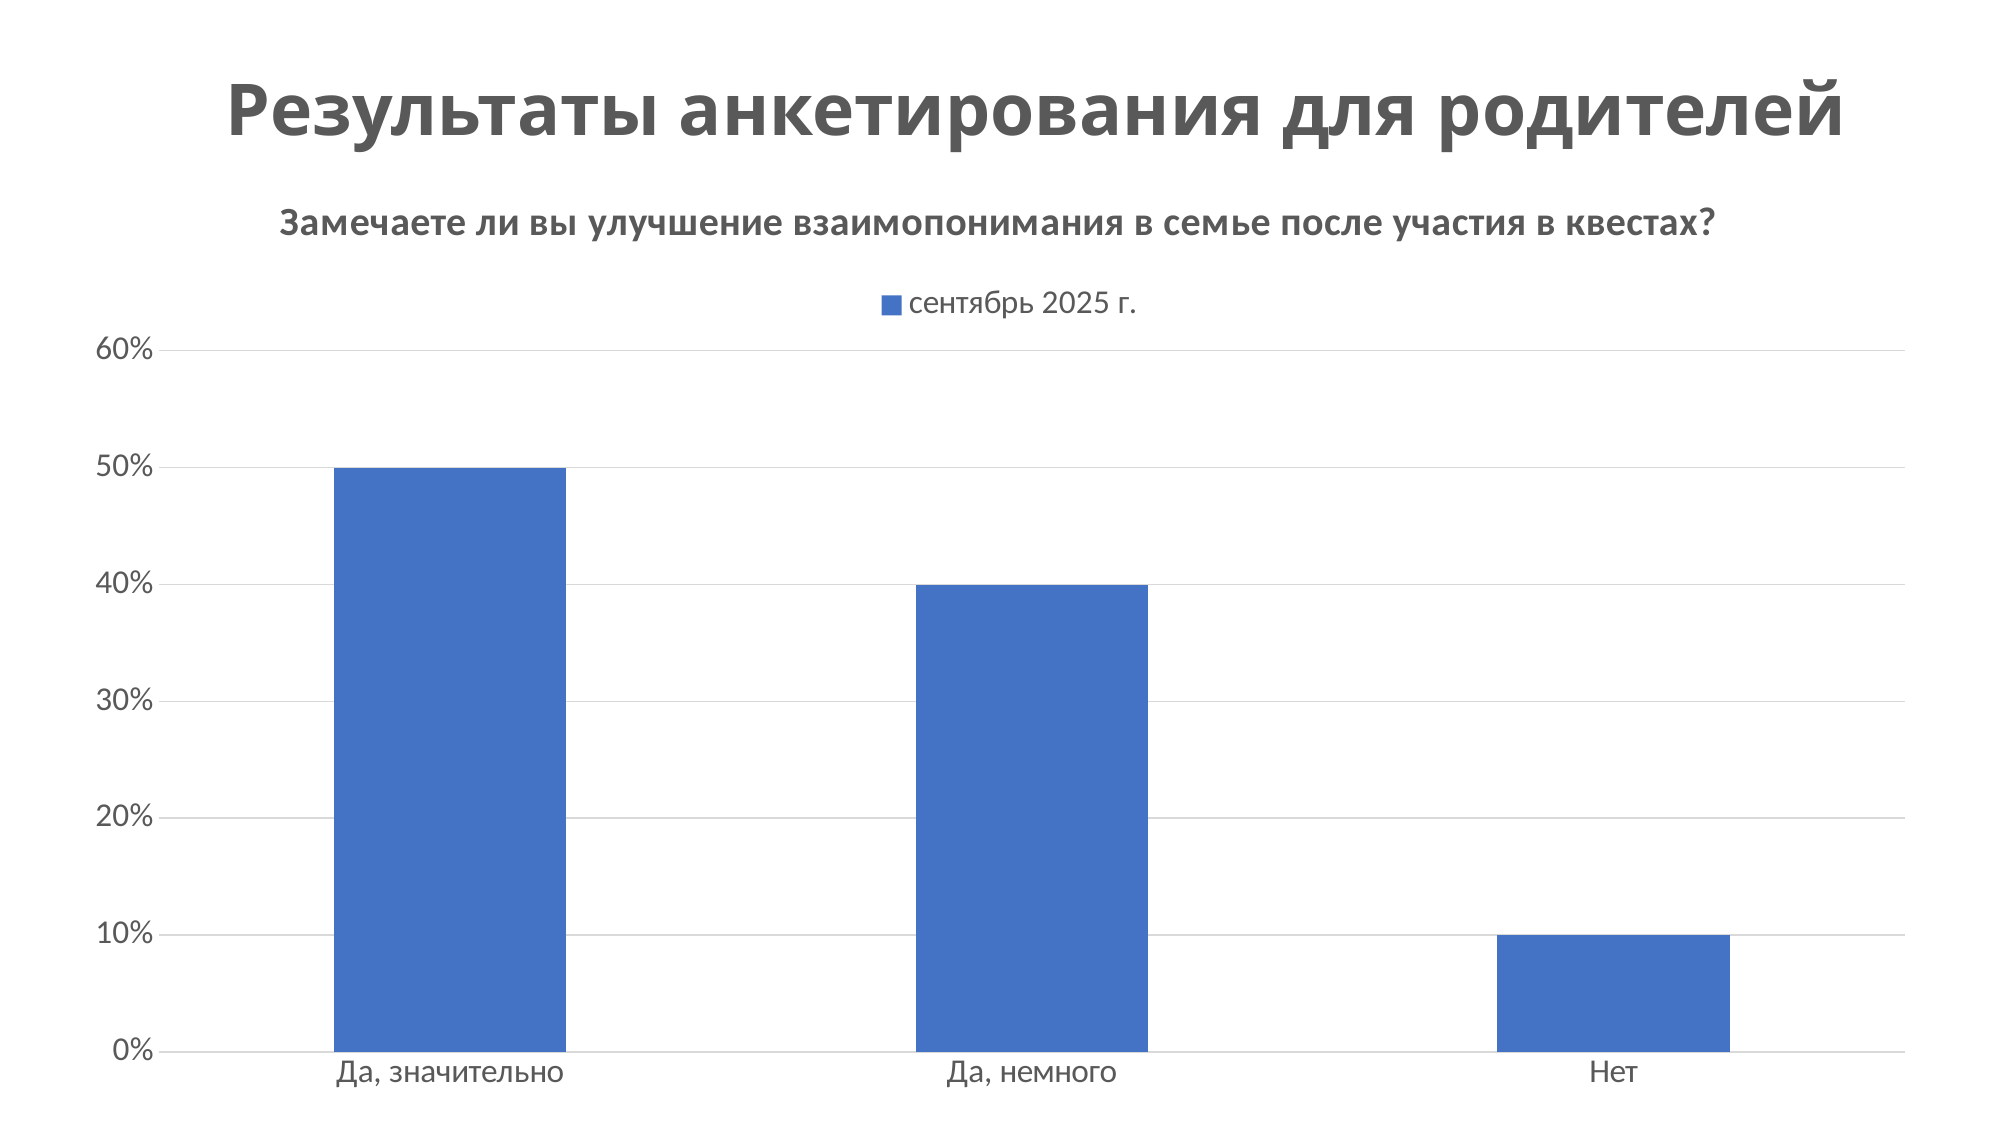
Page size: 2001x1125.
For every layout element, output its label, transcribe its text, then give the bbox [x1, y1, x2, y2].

title Результаты анкетирования для родителей [209, 59, 1863, 165]
chart [57, 165, 1943, 1110]
